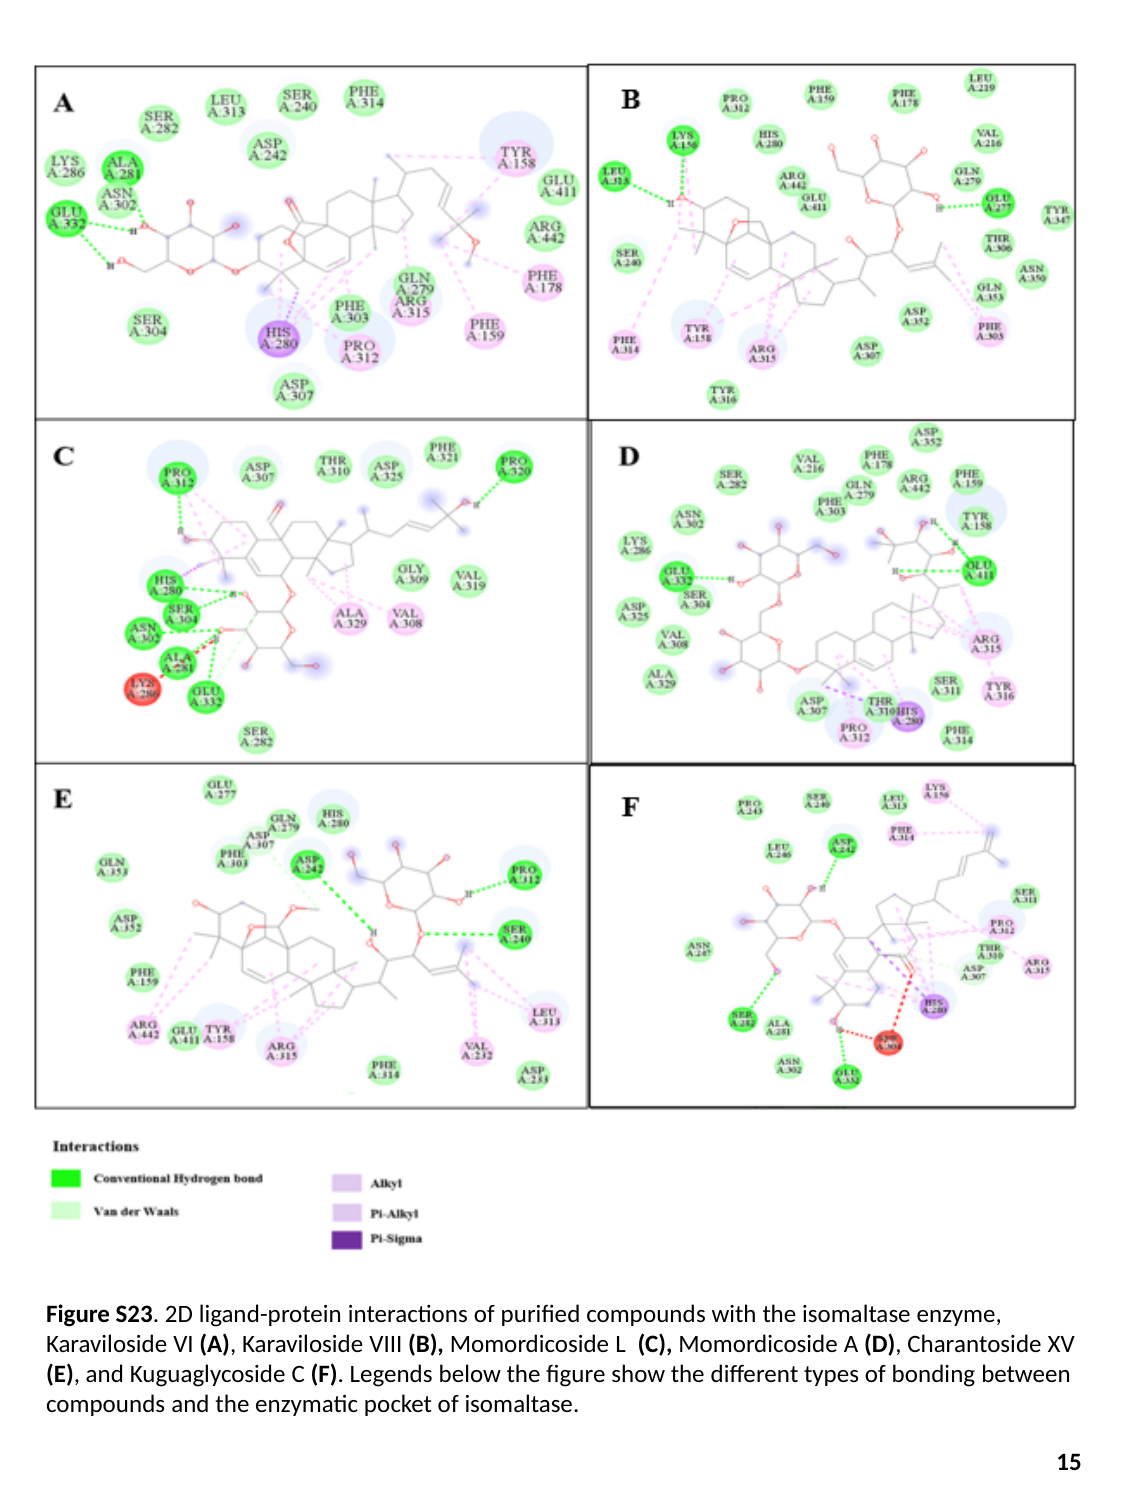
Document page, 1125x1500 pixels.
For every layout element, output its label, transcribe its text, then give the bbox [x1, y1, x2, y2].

text_box Figure S23. 2D ligand-protein interactions of purified compounds with the isomaltase enzyme, Karaviloside VI (A), Karaviloside VIII (B), Momordicoside L (C), Momordicoside A (D), Charantoside XV (E), and Kuguaglycoside C (F). Legends below the figure show the different types of bonding between compounds and the enzymatic pocket of isomaltase. [31, 1290, 1094, 1426]
picture [21, 51, 1104, 1274]
slide_number 15 [843, 1420, 1097, 1500]
